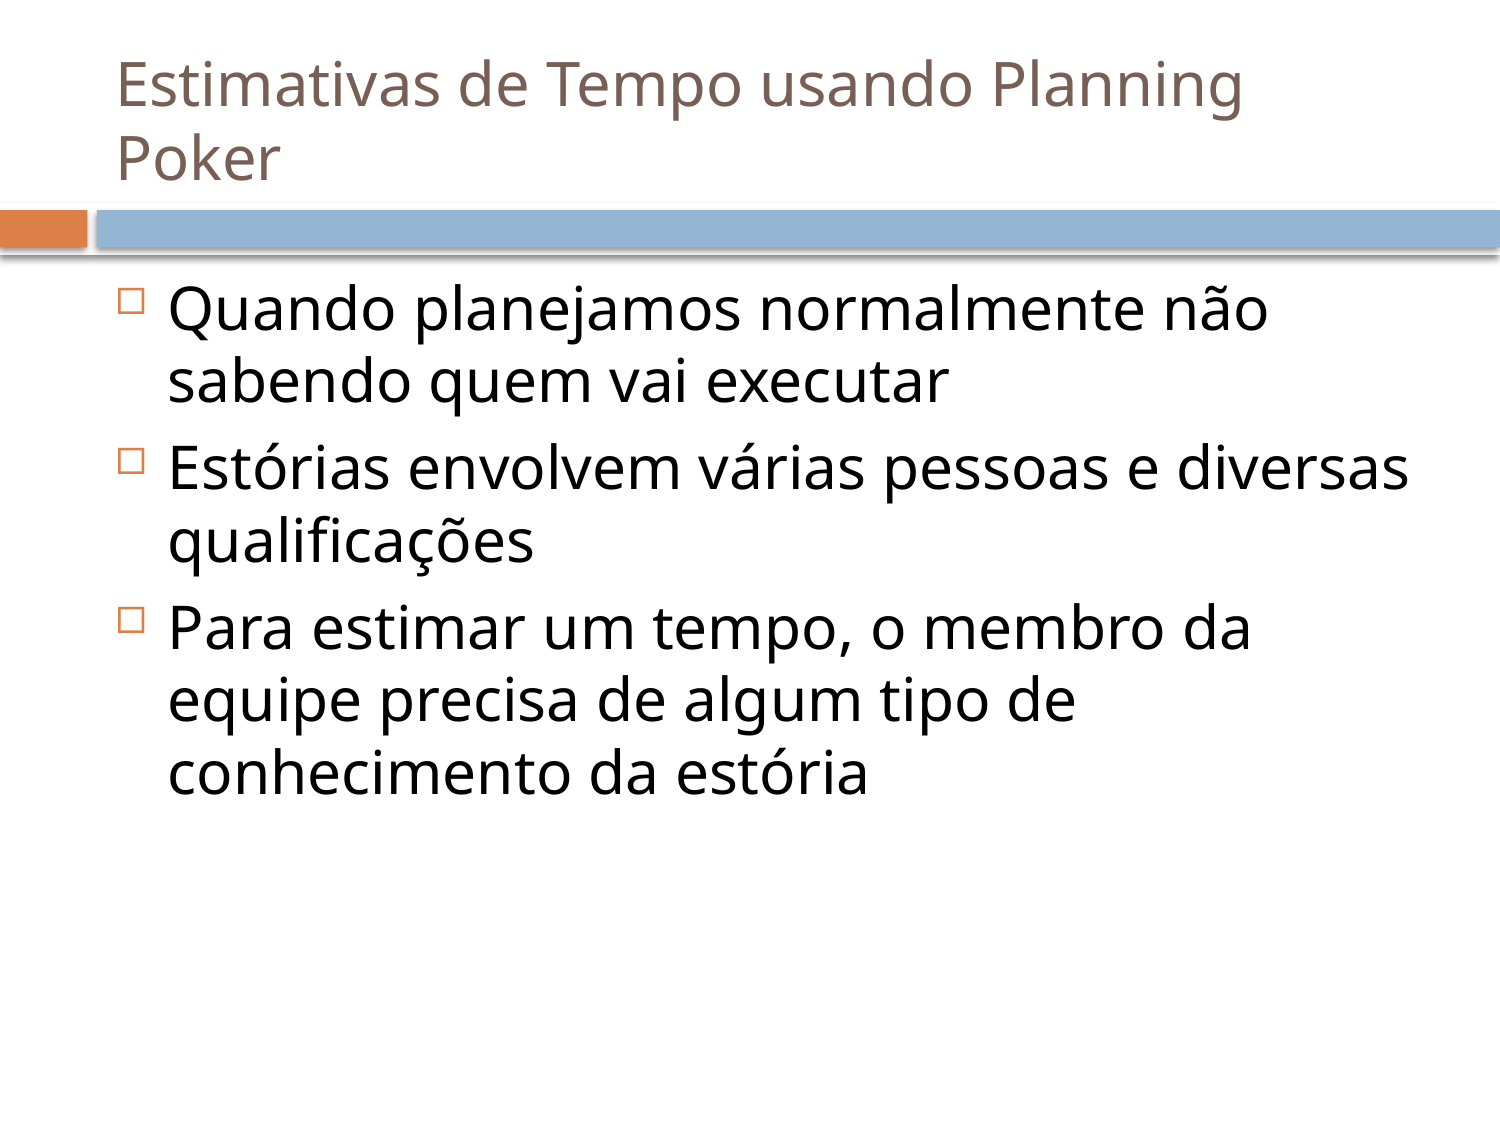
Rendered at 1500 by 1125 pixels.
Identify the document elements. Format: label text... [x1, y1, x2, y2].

list Quando planejamos normalmente não sabendo quem vai executar Estórias envolvem várias pessoas e diversas qualificações Para estimar um tempo, o membro da equipe precisa de algum tipo de conhecimento da estória [100, 262, 1438, 1000]
title Estimativas de Tempo usando Planning Poker [100, 37, 1438, 200]
